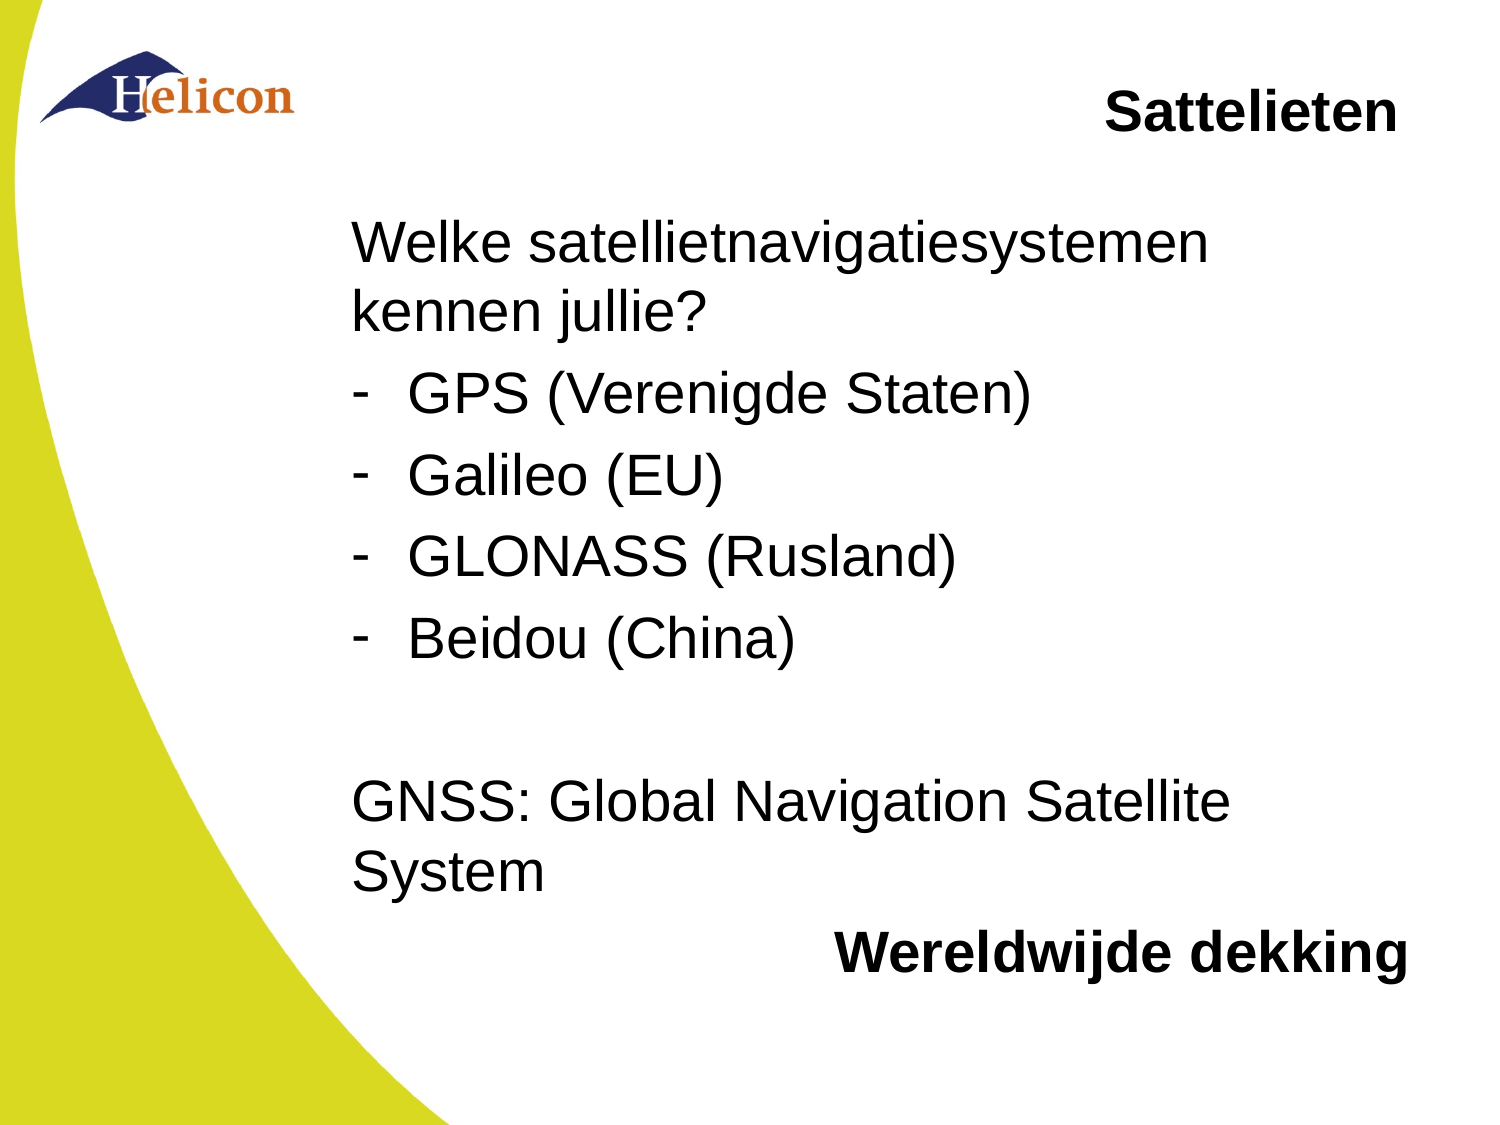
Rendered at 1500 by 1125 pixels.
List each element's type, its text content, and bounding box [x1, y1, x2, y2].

picture [0, 0, 1500, 1125]
list Welke satellietnavigatiesystemen kennen jullie? GPS (Verenigde Staten) Galileo (EU) GLONASS (Rusland) Beidou (China) GNSS: Global Navigation Satellite System Wereldwijde dekking [336, 196, 1425, 1005]
title Sattelieten [324, 54, 1415, 161]
